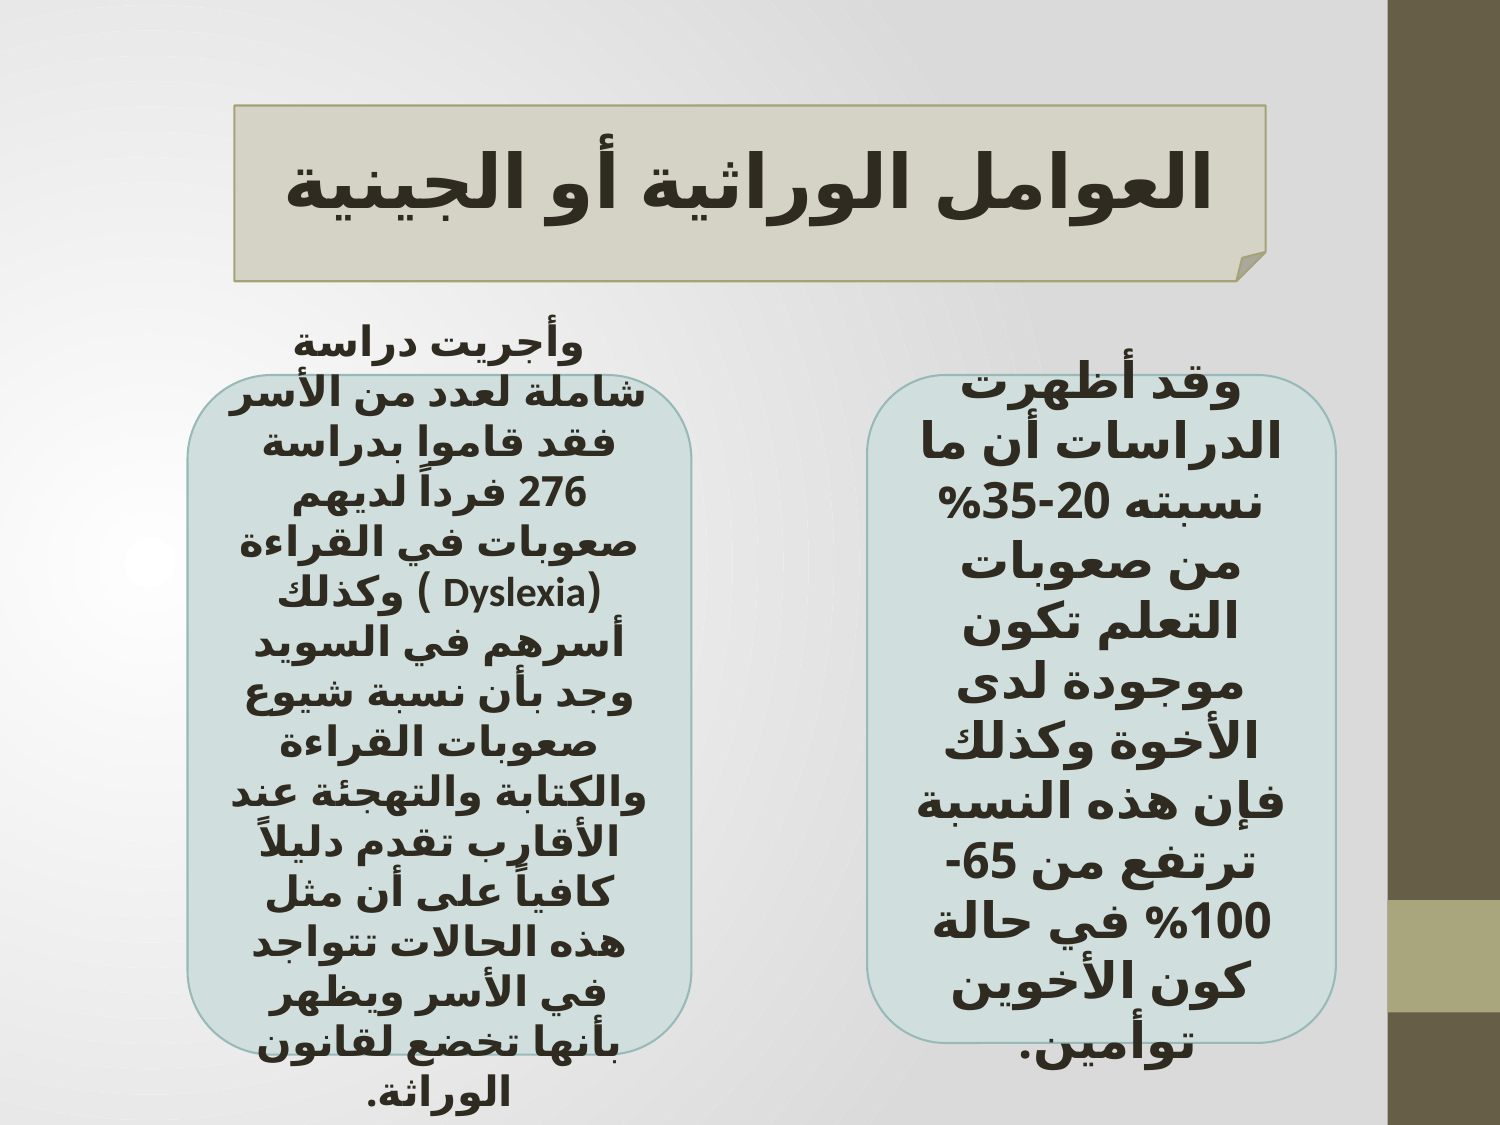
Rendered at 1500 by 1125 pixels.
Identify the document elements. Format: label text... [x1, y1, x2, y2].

text_box وأجريت دراسة شاملة لعدد من الأسر فقد قاموا بدراسة 276 فرداً لديهم صعوبات في القراءة (Dyslexia ) وكذلك أسرهم في السويد وجد بأن نسبة شيوع صعوبات القراءة والكتابة والتهجئة عند الأقارب تقدم دليلاً كافياً على أن مثل هذه الحالات تتواجد في الأسر ويظهر بأنها تخضع لقانون الوراثة. [186, 373, 693, 1056]
text_box العوامل الوراثية أو الجينية [233, 104, 1267, 283]
text_box وقد أظهرت الدراسات أن ما نسبته 20-35% من صعوبات التعلم تكون موجودة لدى الأخوة وكذلك فإن هذه النسبة ترتفع من 65- 100% في حالة كون الأخوين توأمين. [866, 373, 1337, 1045]
